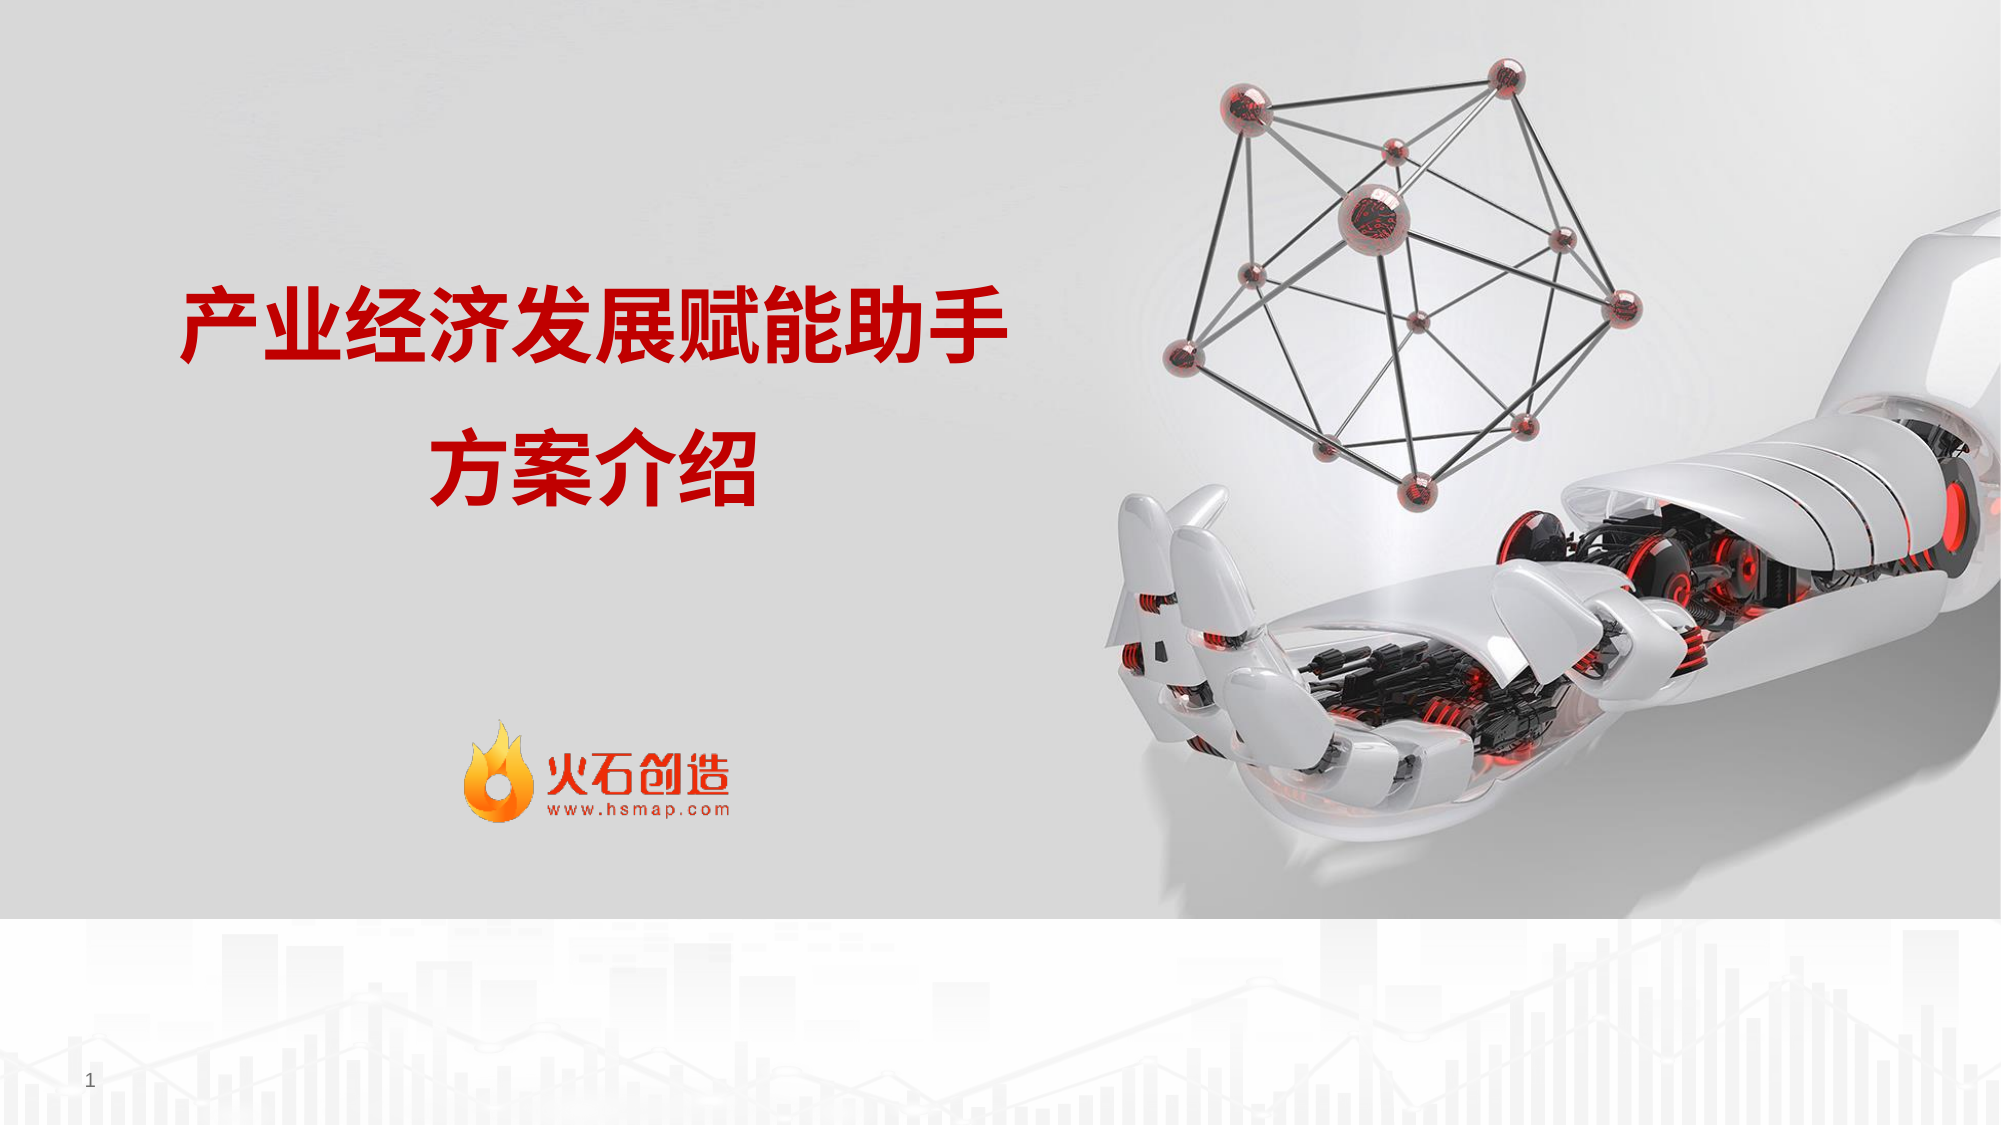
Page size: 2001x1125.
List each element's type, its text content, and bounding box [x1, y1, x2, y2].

picture [0, 0, 2001, 919]
text_box 产业经济发展赋能助手 方案介绍 [0, 293, 1189, 368]
